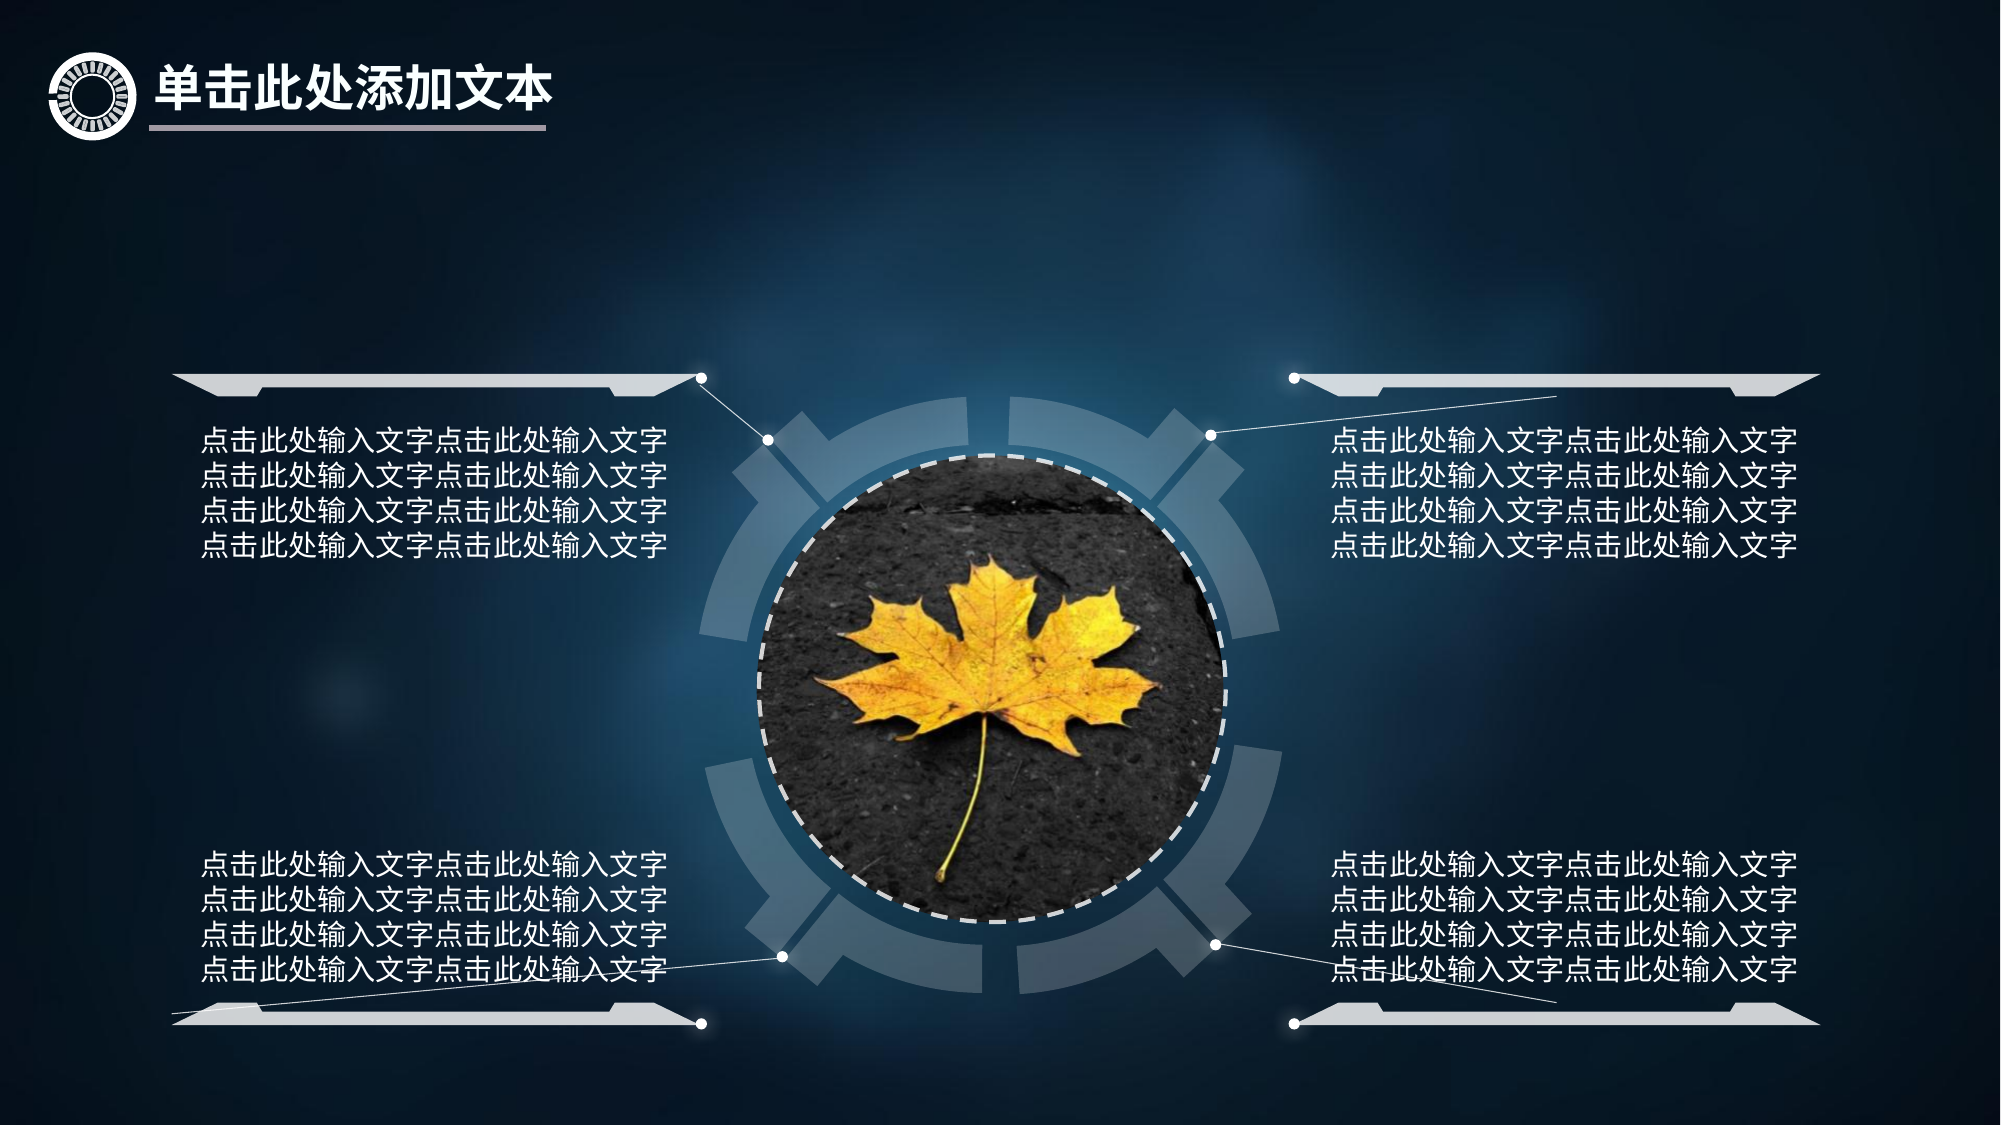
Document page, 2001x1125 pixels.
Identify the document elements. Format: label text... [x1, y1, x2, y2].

text_box [1328, 372, 1822, 398]
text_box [643, 321, 1281, 1065]
text_box [171, 372, 643, 398]
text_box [1182, 911, 1328, 1058]
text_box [1177, 344, 1328, 469]
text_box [667, 344, 802, 474]
text_box 点击此处输入文字点击此处输入文字 点击此处输入文字点击此处输入文字 点击此处输入文字点击此处输入文字 点击此处输入文字点击此处输入文字 [185, 414, 643, 570]
picture [0, 0, 2001, 1125]
text_box 单击此处添加文本 [137, 62, 579, 120]
text_box [1328, 1001, 1822, 1027]
text_box [171, 1001, 643, 1027]
text_box 点击此处输入文字点击此处输入文字 点击此处输入文字点击此处输入文字 点击此处输入文字点击此处输入文字 点击此处输入文字点击此处输入文字 [1315, 414, 1821, 570]
text_box 点击此处输入文字点击此处输入文字 点击此处输入文字点击此处输入文字 点击此处输入文字点击此处输入文字 点击此处输入文字点击此处输入文字 [185, 838, 643, 994]
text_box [667, 923, 816, 1058]
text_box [48, 52, 137, 141]
text_box 点击此处输入文字点击此处输入文字 点击此处输入文字点击此处输入文字 点击此处输入文字点击此处输入文字 点击此处输入文字点击此处输入文字 [1315, 838, 1821, 994]
